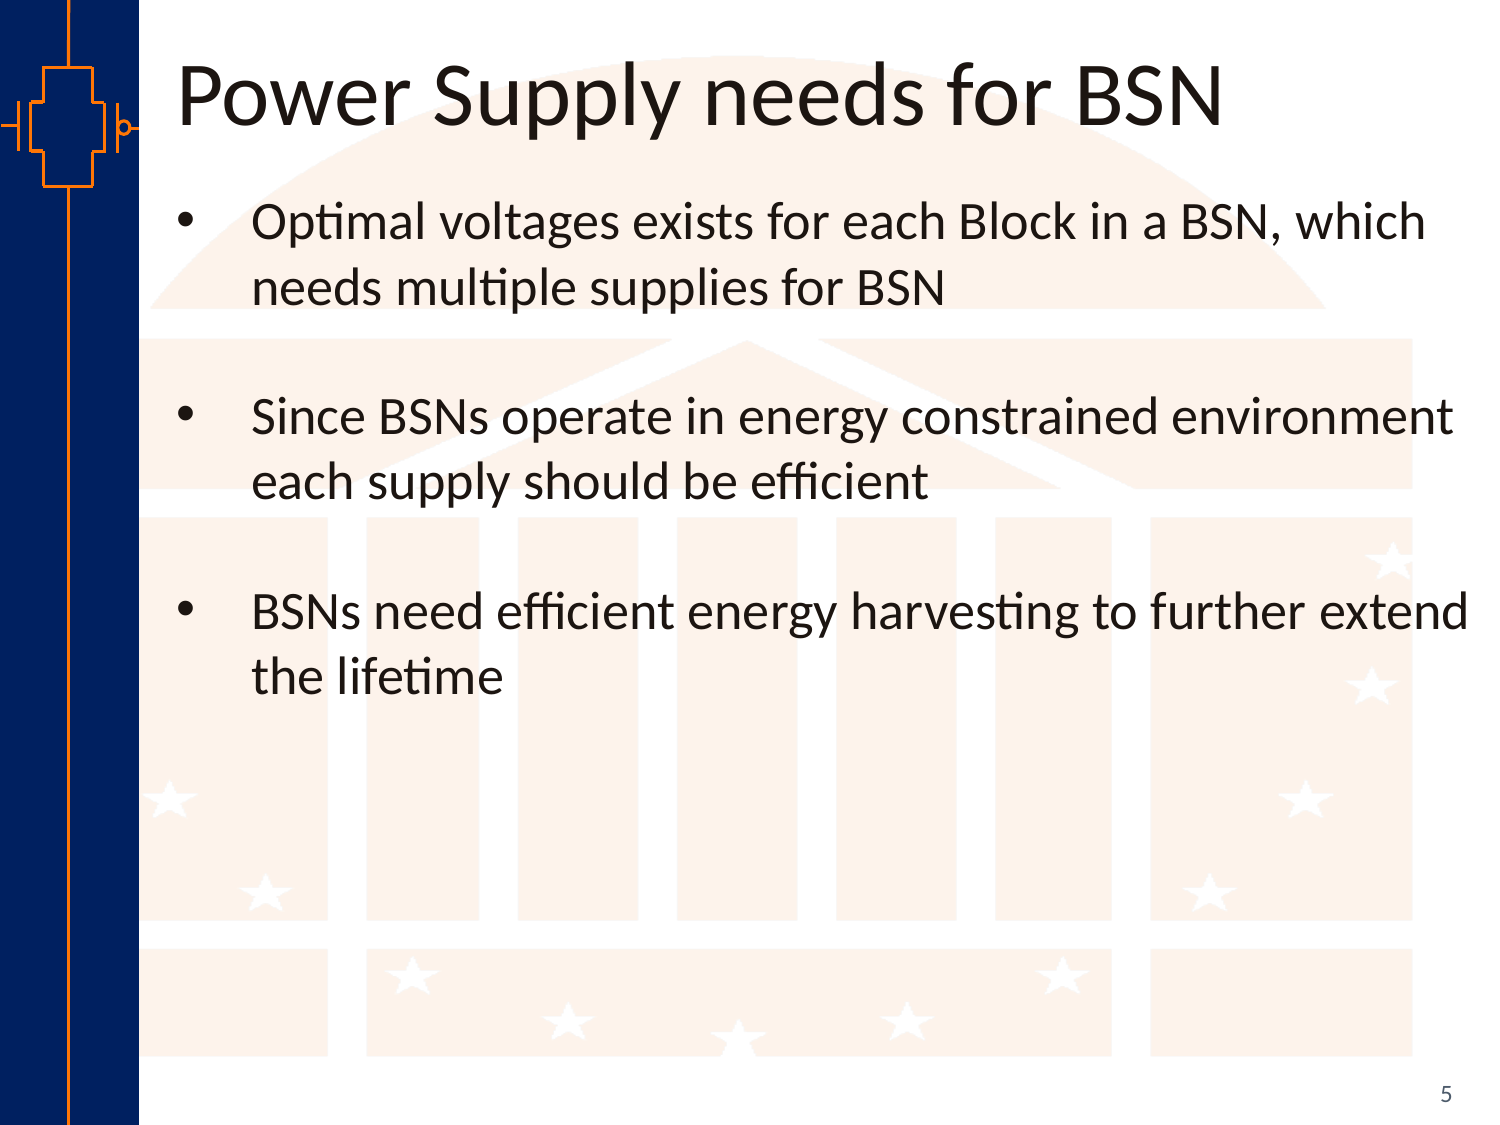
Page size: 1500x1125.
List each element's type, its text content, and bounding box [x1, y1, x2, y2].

text_box Optimal voltages exists for each Block in a BSN, which needs multiple supplies for BSN Since BSNs operate in energy constrained environment each supply should be efficient BSNs need efficient energy harvesting to further extend the lifetime [161, 178, 1500, 778]
slide_number 5 [1425, 1062, 1488, 1123]
text_box Power Supply needs for BSN [161, 26, 1500, 178]
